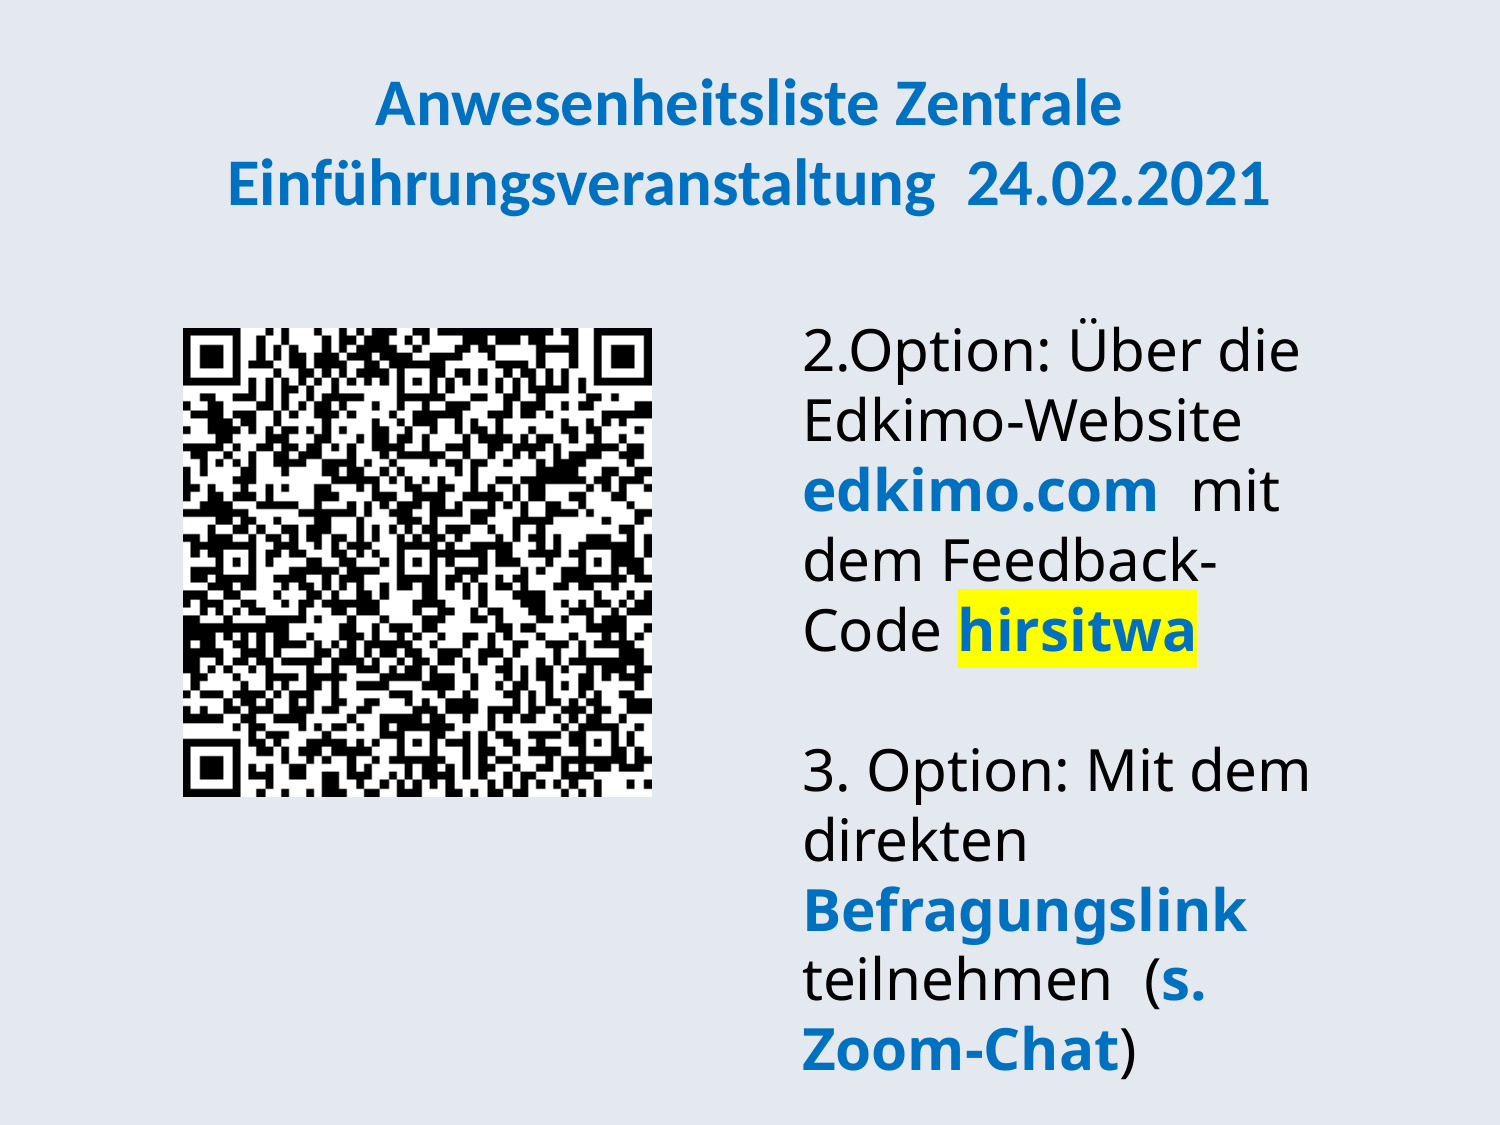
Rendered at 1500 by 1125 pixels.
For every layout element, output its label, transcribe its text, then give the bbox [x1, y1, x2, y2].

title Anwesenheitsliste Zentrale Einführungsveranstaltung 24.02.2021 [75, 45, 1425, 233]
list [182, 327, 652, 798]
text_box 2.Option: Über die Edkimo-Website edkimo.com mit dem Feedback-Code hirsitwa 3. Option: Mit dem direkten Befragungslink teilnehmen (s. Zoom-Chat) [787, 305, 1400, 1090]
